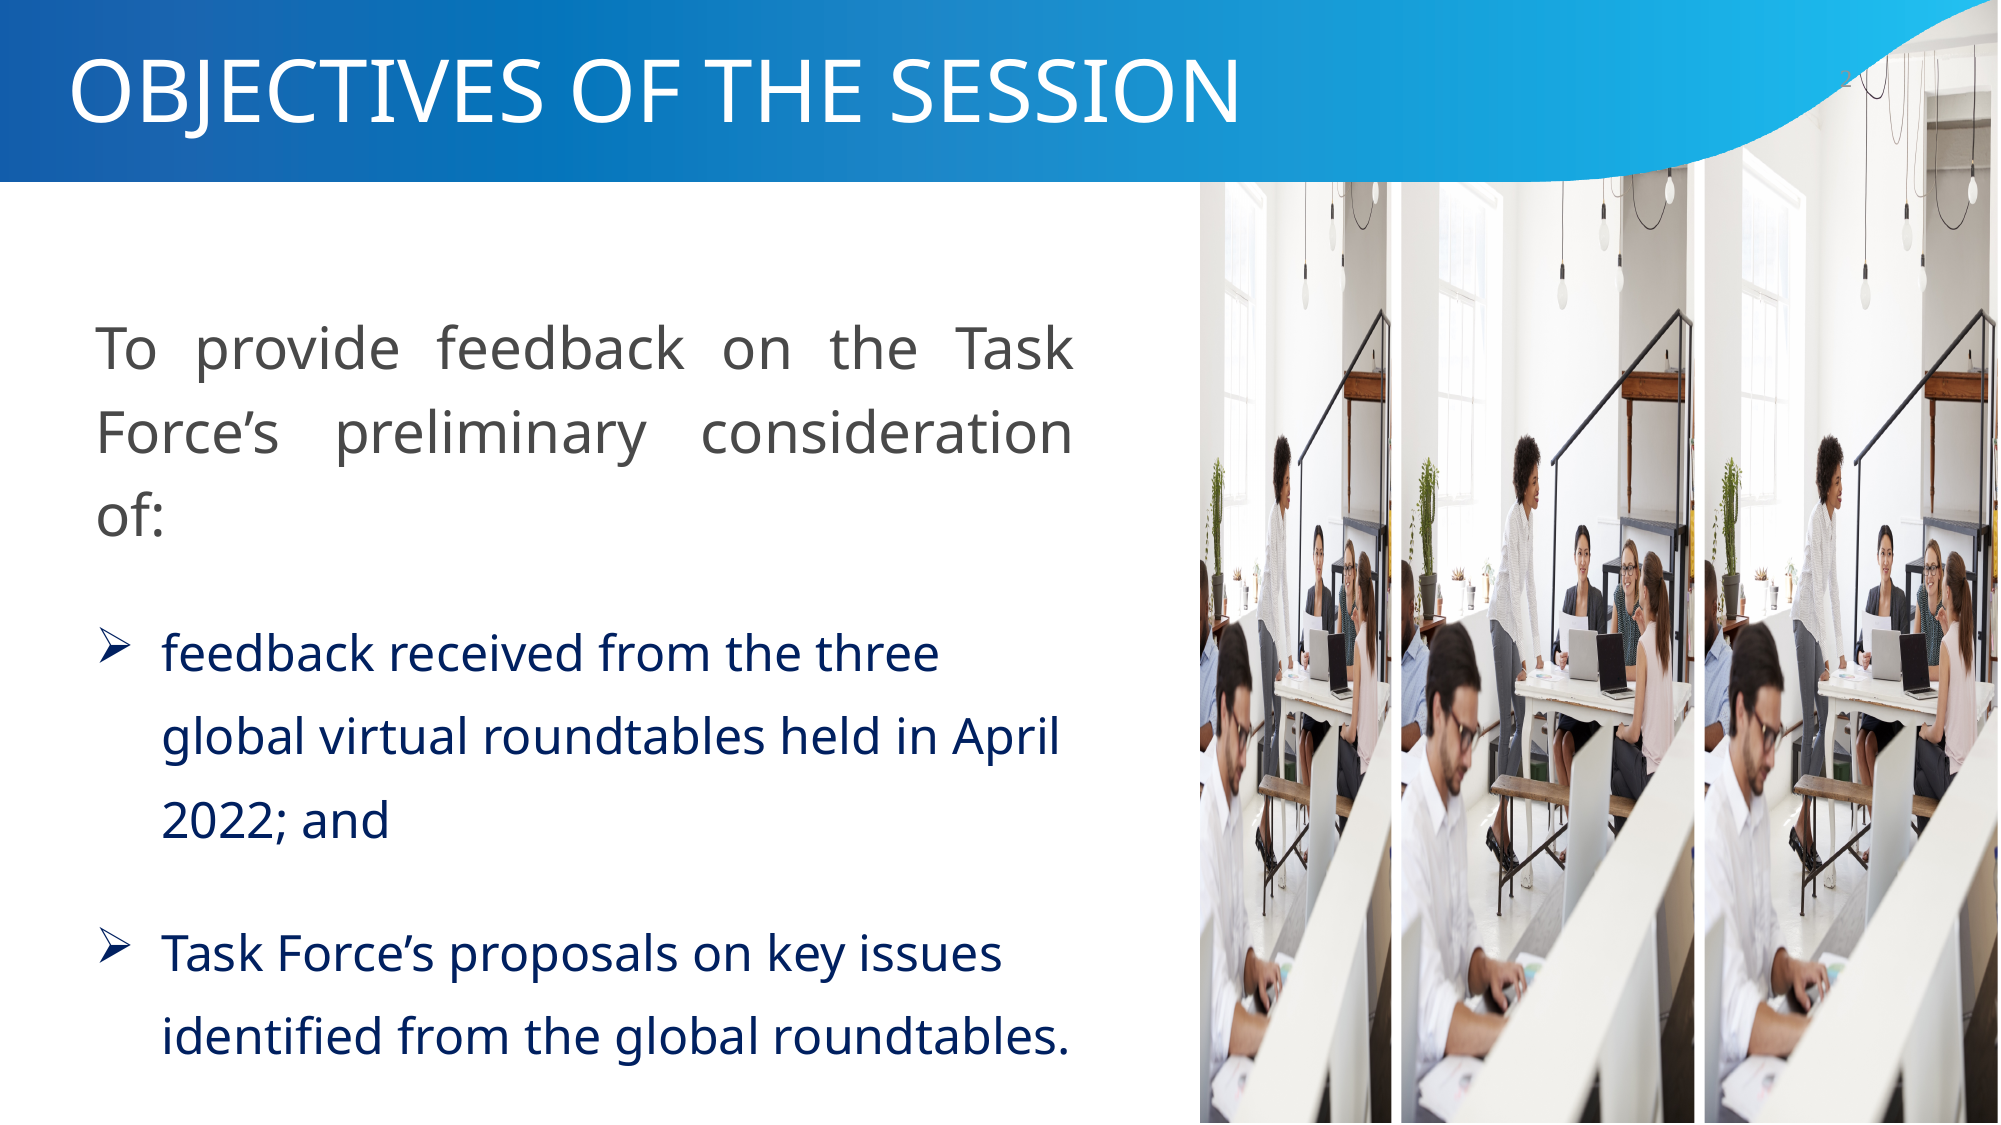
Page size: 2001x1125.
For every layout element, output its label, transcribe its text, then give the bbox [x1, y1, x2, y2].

list To provide feedback on the Task Force’s preliminary consideration of: feedback received from the three global virtual roundtables held in April 2022; and Task Force’s proposals on key issues identified from the global roundtables. [80, 290, 1090, 1014]
picture [0, 0, 1998, 1123]
title OBJECTIVES OF THE SESSION [52, 22, 1294, 169]
slide_number 2 [1717, 52, 1868, 105]
